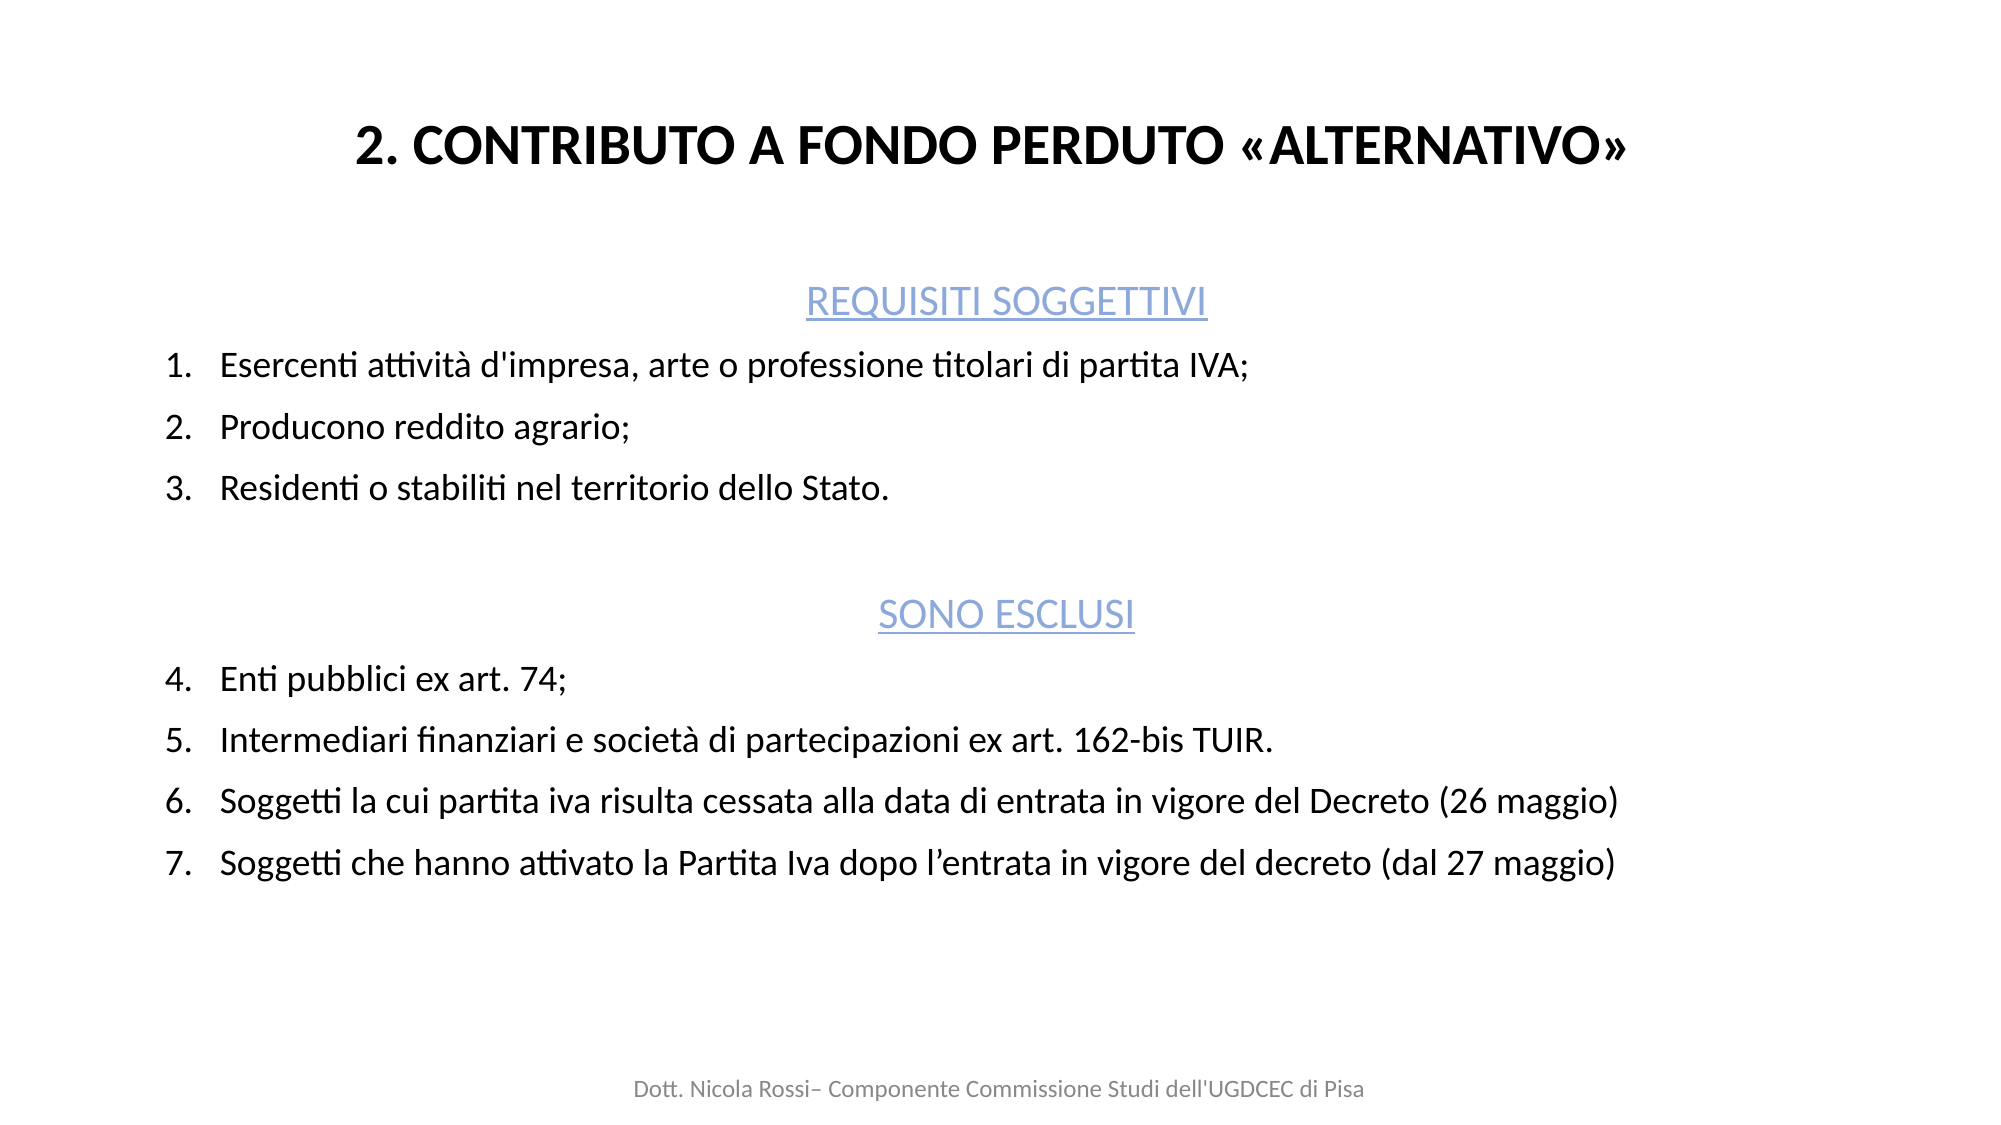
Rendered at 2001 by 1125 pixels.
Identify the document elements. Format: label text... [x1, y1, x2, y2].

text_box 2. CONTRIBUTO A FONDO PERDUTO «ALTERNATIVO» [141, 98, 1859, 184]
footer Dott. Nicola Rossi– Componente Commissione Studi dell'UGDCEC di Pisa [592, 1057, 1408, 1118]
subtitle REQUISITI SOGGETTIVI Esercenti attività d'impresa, arte o professione titolari di partita IVA; Producono reddito agrario; Residenti o stabiliti nel territorio dello Stato. SONO ESCLUSI Enti pubblici ex art. 74; Intermediari finanziari e società di partecipazioni ex art. 162-bis TUIR. Soggetti la cui partita iva risulta cessata alla data di entrata in vigore del Decreto (26 maggio) Soggetti che hanno attivato la Partita Iva dopo l’entrata in vigore del decreto (dal 27 maggio) [148, 270, 1866, 1002]
